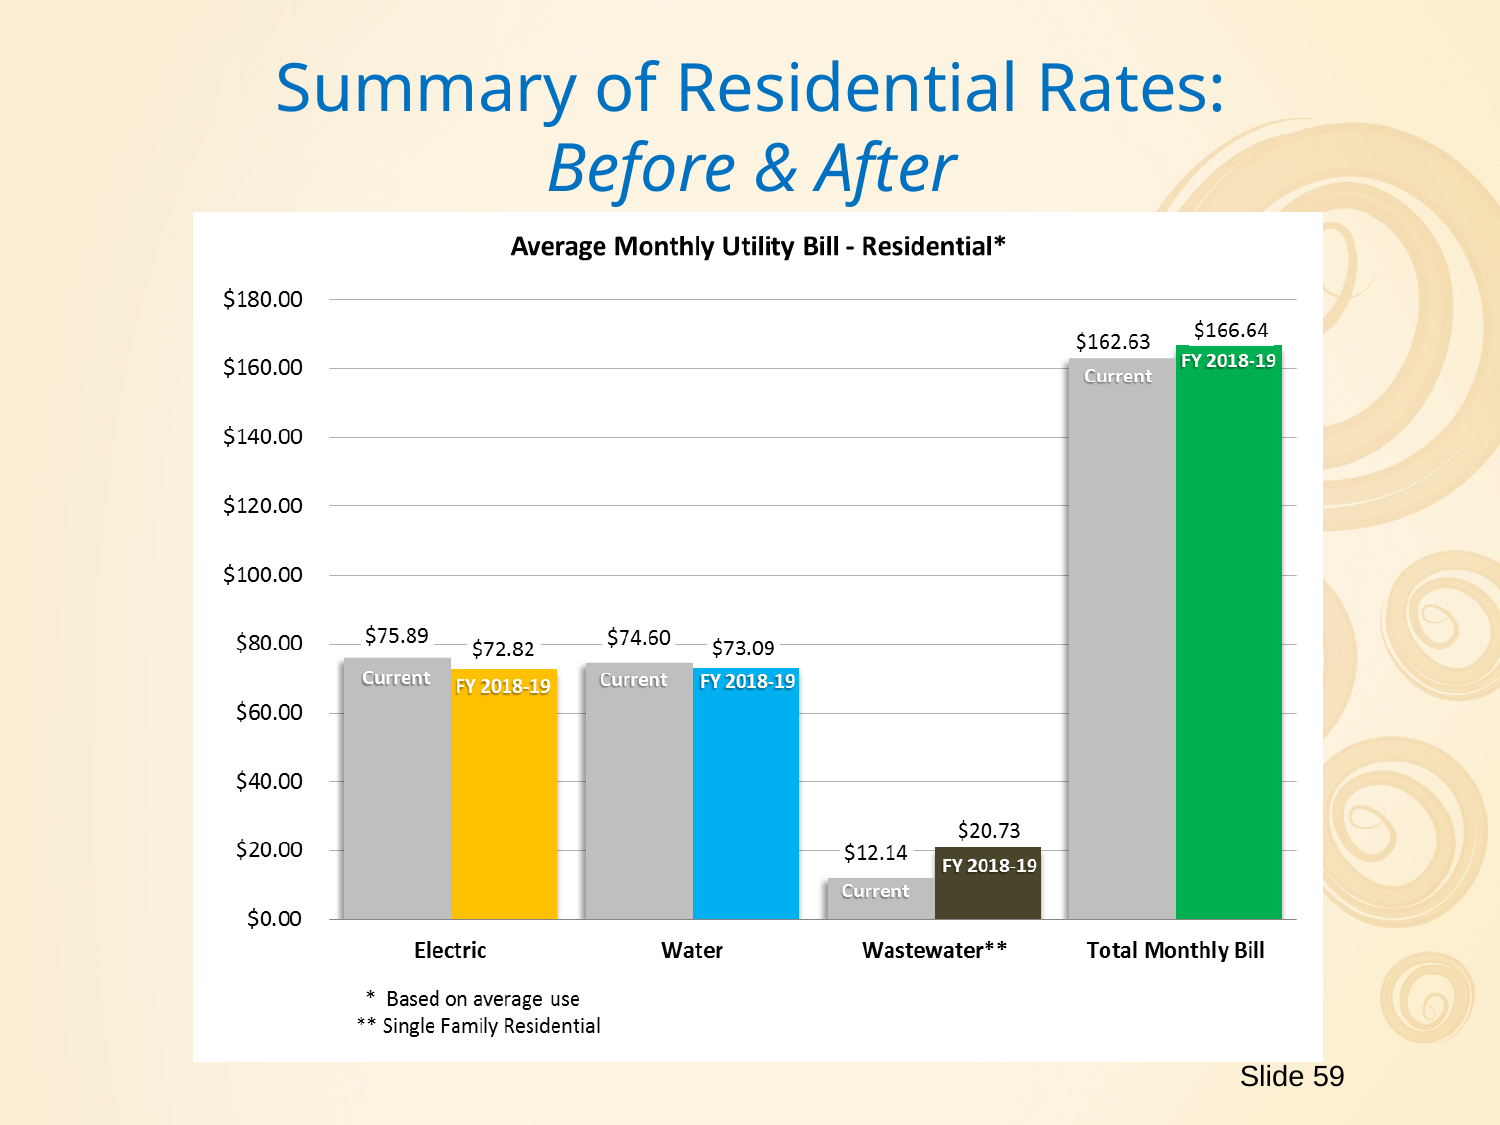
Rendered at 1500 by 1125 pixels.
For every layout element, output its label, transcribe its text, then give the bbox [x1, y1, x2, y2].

slide_number Slide 59 [1224, 1050, 1500, 1125]
title Summary of Residential Rates: Before & After [1, 24, 1500, 225]
picture [0, 0, 1500, 1125]
